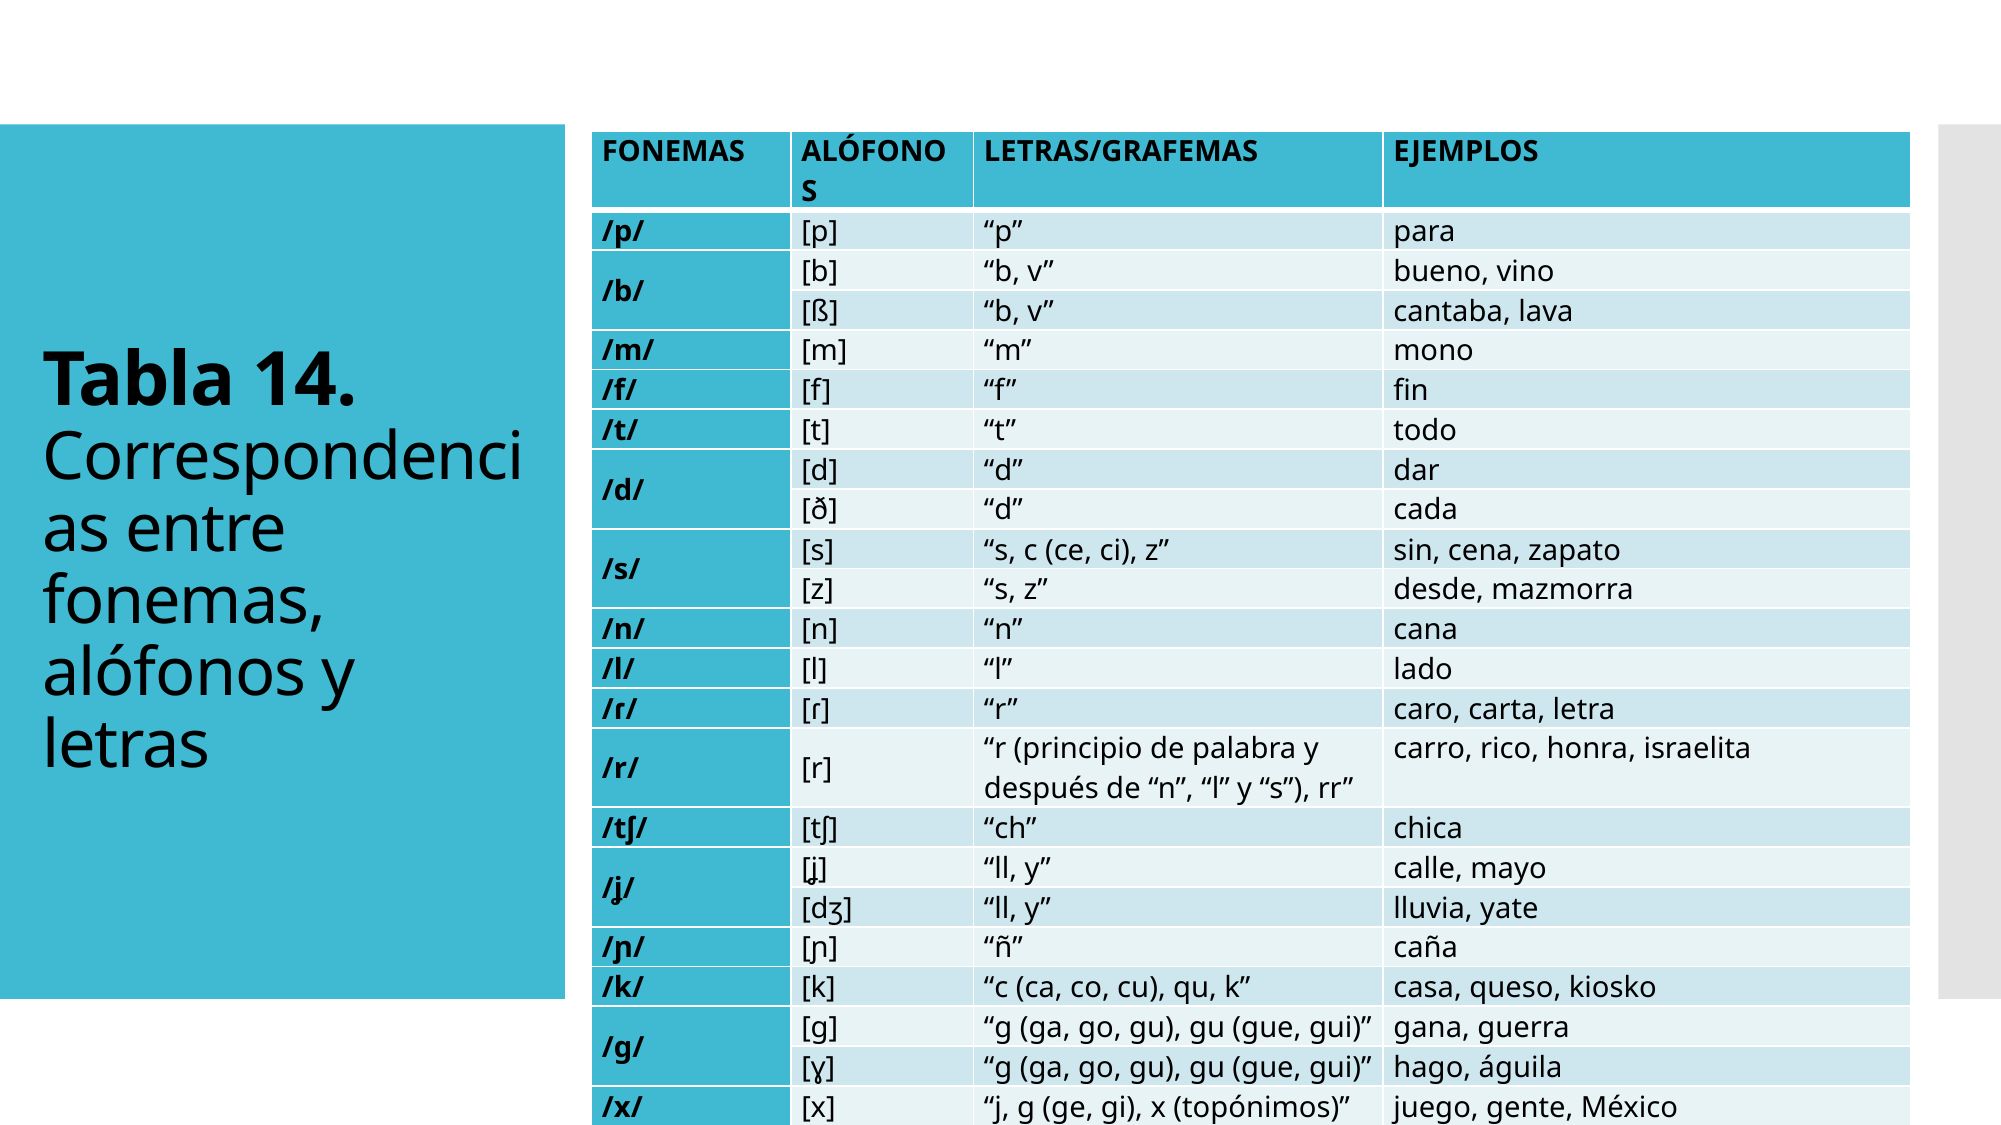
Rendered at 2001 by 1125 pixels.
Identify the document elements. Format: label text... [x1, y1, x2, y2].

table_cell cana [1384, 609, 1910, 647]
table_cell [x] [792, 1087, 973, 1125]
table_cell “g (ga, go, gu), gu (gue, gui)” [974, 1007, 1382, 1045]
table_cell mono [1384, 331, 1910, 369]
table_cell “ñ” [974, 928, 1382, 966]
table_cell lado [1384, 649, 1910, 687]
table_cell /ɾ/ [592, 689, 790, 727]
table_header letras/grafemas [974, 132, 1382, 207]
table_cell [b] [792, 251, 973, 289]
table_cell dar [1384, 450, 1910, 488]
table_cell [p] [792, 213, 973, 249]
table_cell gana, guerra [1384, 1007, 1910, 1045]
table_cell /d/ [592, 450, 790, 528]
table_cell fin [1384, 370, 1910, 408]
table_cell “d” [974, 490, 1382, 528]
table_cell /g/ [592, 1007, 790, 1085]
table_cell “l” [974, 649, 1382, 687]
table_cell “m” [974, 331, 1382, 369]
title Tabla 14. Correspondencias entre fonemas, alófonos y letras [27, 184, 546, 940]
table_cell caro, carta, letra [1384, 689, 1910, 727]
table_cell caña [1384, 928, 1910, 966]
table_cell [f] [792, 370, 973, 408]
table_cell [ɲ] [792, 928, 973, 966]
table_cell /b/ [592, 251, 790, 329]
table_cell /p/ [592, 213, 790, 249]
table_cell /tʃ/ [592, 808, 790, 846]
table_cell “ll, y” [974, 848, 1382, 886]
table_cell calle, mayo [1384, 848, 1910, 886]
table_cell [dʒ] [792, 888, 973, 926]
table_cell “t” [974, 410, 1382, 448]
table_header fonemas [592, 132, 790, 207]
table_cell [ʝ] [792, 848, 973, 886]
table_cell “r (principio de palabra y después de “n”, “l” y “s”), rr” [974, 729, 1382, 806]
table_cell carro, rico, honra, israelita [1384, 729, 1910, 806]
table_cell todo [1384, 410, 1910, 448]
table_cell [ß] [792, 291, 973, 329]
table_cell “g (ga, go, gu), gu (gue, gui)” [974, 1047, 1382, 1085]
table_cell /l/ [592, 649, 790, 687]
table_cell [t] [792, 410, 973, 448]
table_cell /s/ [592, 530, 790, 607]
table_cell [d] [792, 450, 973, 488]
table_cell desde, mazmorra [1384, 569, 1910, 607]
table_cell “c (ca, co, cu), qu, k” [974, 967, 1382, 1005]
table_cell “j, g (ge, gi), x (topónimos)” [974, 1087, 1382, 1125]
table_cell juego, gente, México [1384, 1087, 1910, 1125]
table_cell /n/ [592, 609, 790, 647]
table_cell /k/ [592, 967, 790, 1005]
table_cell lluvia, yate [1384, 888, 1910, 926]
table_cell casa, queso, kiosko [1384, 967, 1910, 1005]
table_cell “s, z” [974, 569, 1382, 607]
table_cell chica [1384, 808, 1910, 846]
table_cell [n] [792, 609, 973, 647]
table_cell para [1384, 213, 1910, 249]
table_cell hago, águila [1384, 1047, 1910, 1085]
table_header alófonos [792, 132, 973, 207]
table_cell /f/ [592, 370, 790, 408]
table_cell [ð] [792, 490, 973, 528]
table_cell [ɾ] [792, 689, 973, 727]
table_cell /r/ [592, 729, 790, 806]
table_cell “f” [974, 370, 1382, 408]
table_cell /ɲ/ [592, 928, 790, 966]
table_cell “ll, y” [974, 888, 1382, 926]
table_cell “r” [974, 689, 1382, 727]
table_cell “n” [974, 609, 1382, 647]
table_cell [k] [792, 967, 973, 1005]
table_cell /t/ [592, 410, 790, 448]
table_cell “d” [974, 450, 1382, 488]
table_cell [s] [792, 530, 973, 568]
table_cell “s, c (ce, ci), z” [974, 530, 1382, 568]
table_cell [g] [792, 1007, 973, 1045]
table_cell [l] [792, 649, 973, 687]
table_header ejemplos [1384, 132, 1910, 207]
table_cell “ch” [974, 808, 1382, 846]
table_cell [ɣ] [792, 1047, 973, 1085]
table_cell “b, v” [974, 251, 1382, 289]
table_cell sin, cena, zapato [1384, 530, 1910, 568]
table_cell [z] [792, 569, 973, 607]
table_cell “p” [974, 213, 1382, 249]
table_cell [r] [792, 729, 973, 806]
table_cell [m] [792, 331, 973, 369]
table_cell /ʝ/ [592, 848, 790, 926]
table_cell bueno, vino [1384, 251, 1910, 289]
table_cell cada [1384, 490, 1910, 528]
table_cell [tʃ] [792, 808, 973, 846]
table_cell /m/ [592, 331, 790, 369]
table_cell /x/ [592, 1087, 790, 1125]
table_cell cantaba, lava [1384, 291, 1910, 329]
table_cell “b, v” [974, 291, 1382, 329]
